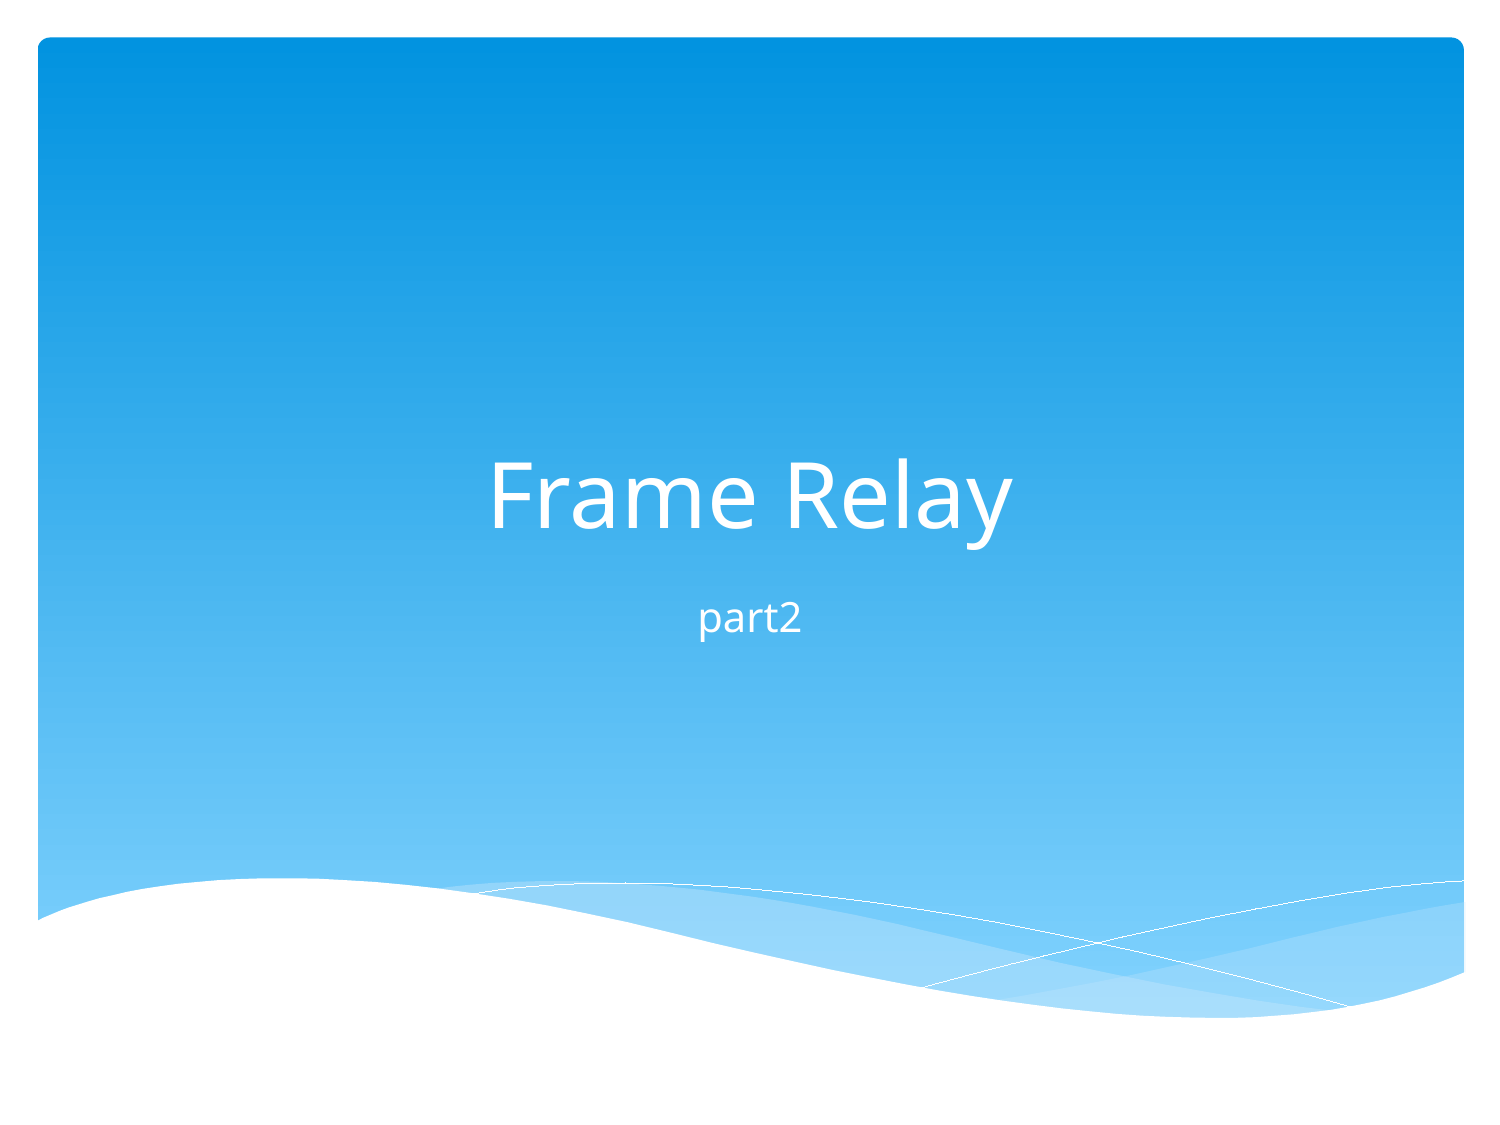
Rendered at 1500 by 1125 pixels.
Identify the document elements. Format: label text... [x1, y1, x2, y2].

subtitle part2 [225, 583, 1275, 825]
title Frame Relay [112, 262, 1388, 555]
